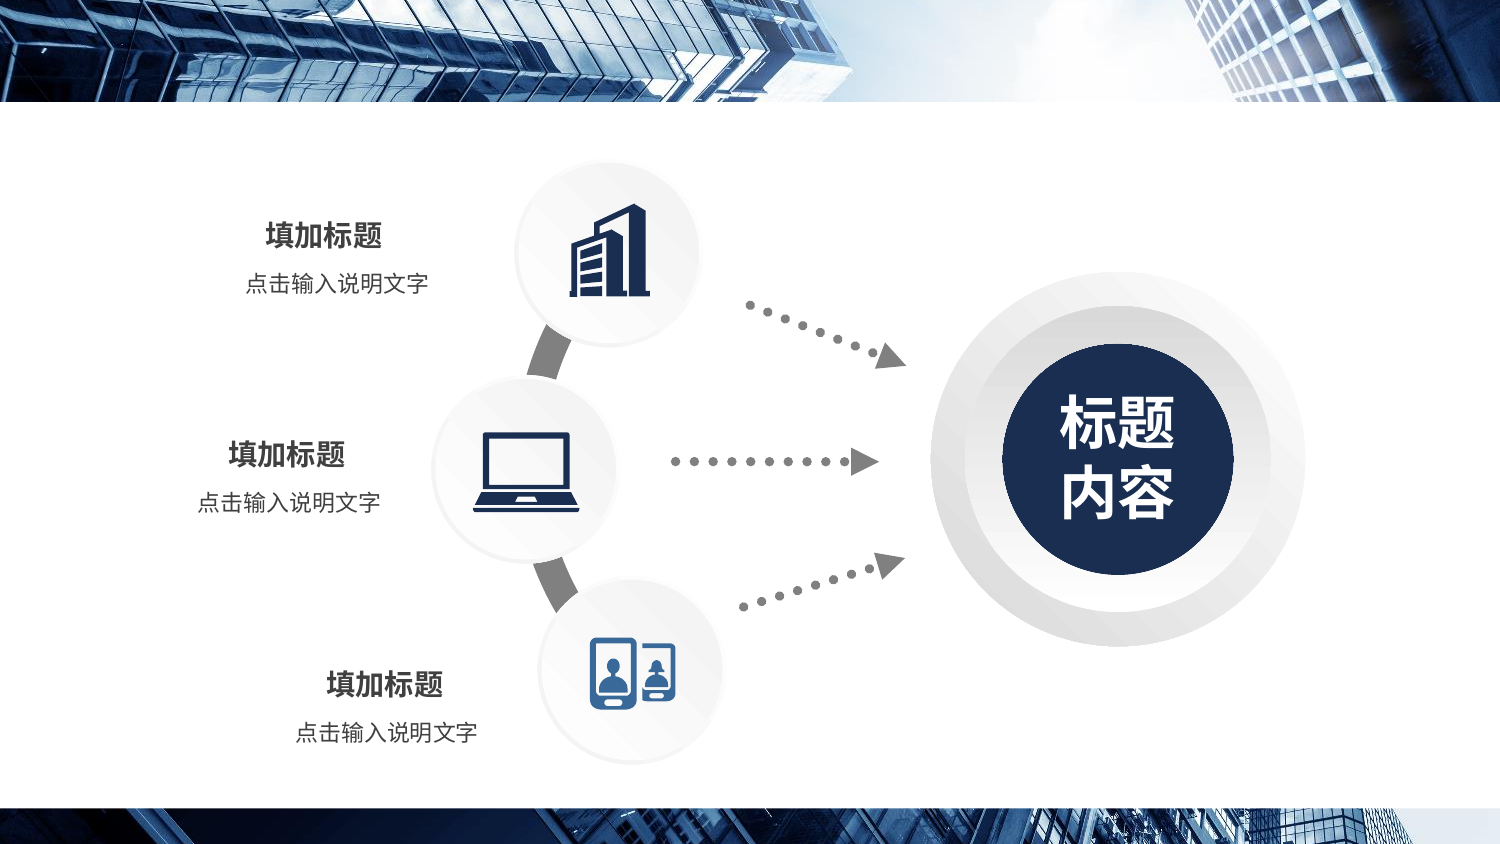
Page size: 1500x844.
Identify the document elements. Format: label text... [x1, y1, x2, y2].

text_box 填加标题 [289, 666, 481, 702]
text_box [472, 60, 1028, 138]
text_box 填加标题 [238, 217, 409, 253]
text_box [526, 348, 568, 374]
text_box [930, 272, 1306, 647]
text_box 点击输入说明文字 [291, 718, 483, 747]
text_box [866, 455, 880, 468]
text_box [532, 564, 570, 575]
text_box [514, 158, 704, 348]
picture [0, 809, 1500, 844]
text_box [891, 555, 906, 568]
picture [0, 0, 1500, 102]
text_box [537, 575, 727, 765]
text_box 填加标题 [177, 436, 396, 472]
text_box 点击输入说明文字 [238, 269, 437, 297]
text_box 点击输入说明文字 [193, 488, 386, 517]
text_box [892, 355, 907, 368]
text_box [431, 374, 620, 564]
